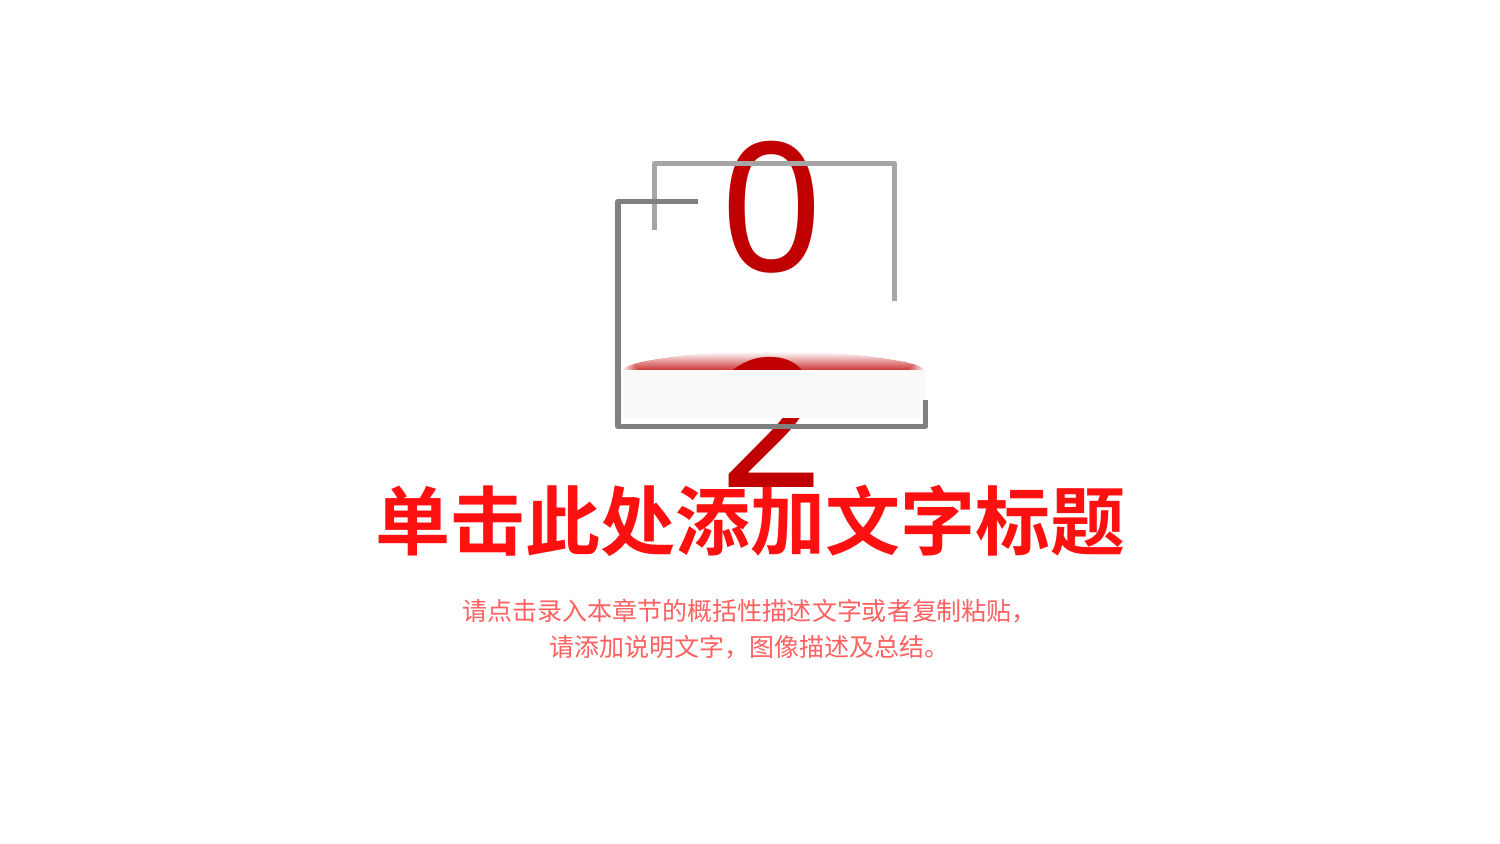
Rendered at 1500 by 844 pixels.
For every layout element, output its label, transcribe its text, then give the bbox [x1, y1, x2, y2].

text_box 请点击录入本章节的概括性描述文字或者复制粘贴，请添加说明文字，图像描述及总结。 [445, 583, 1054, 667]
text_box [617, 190, 926, 425]
text_box 单击此处添加文字标题 [360, 467, 1140, 572]
text_box [652, 162, 897, 189]
